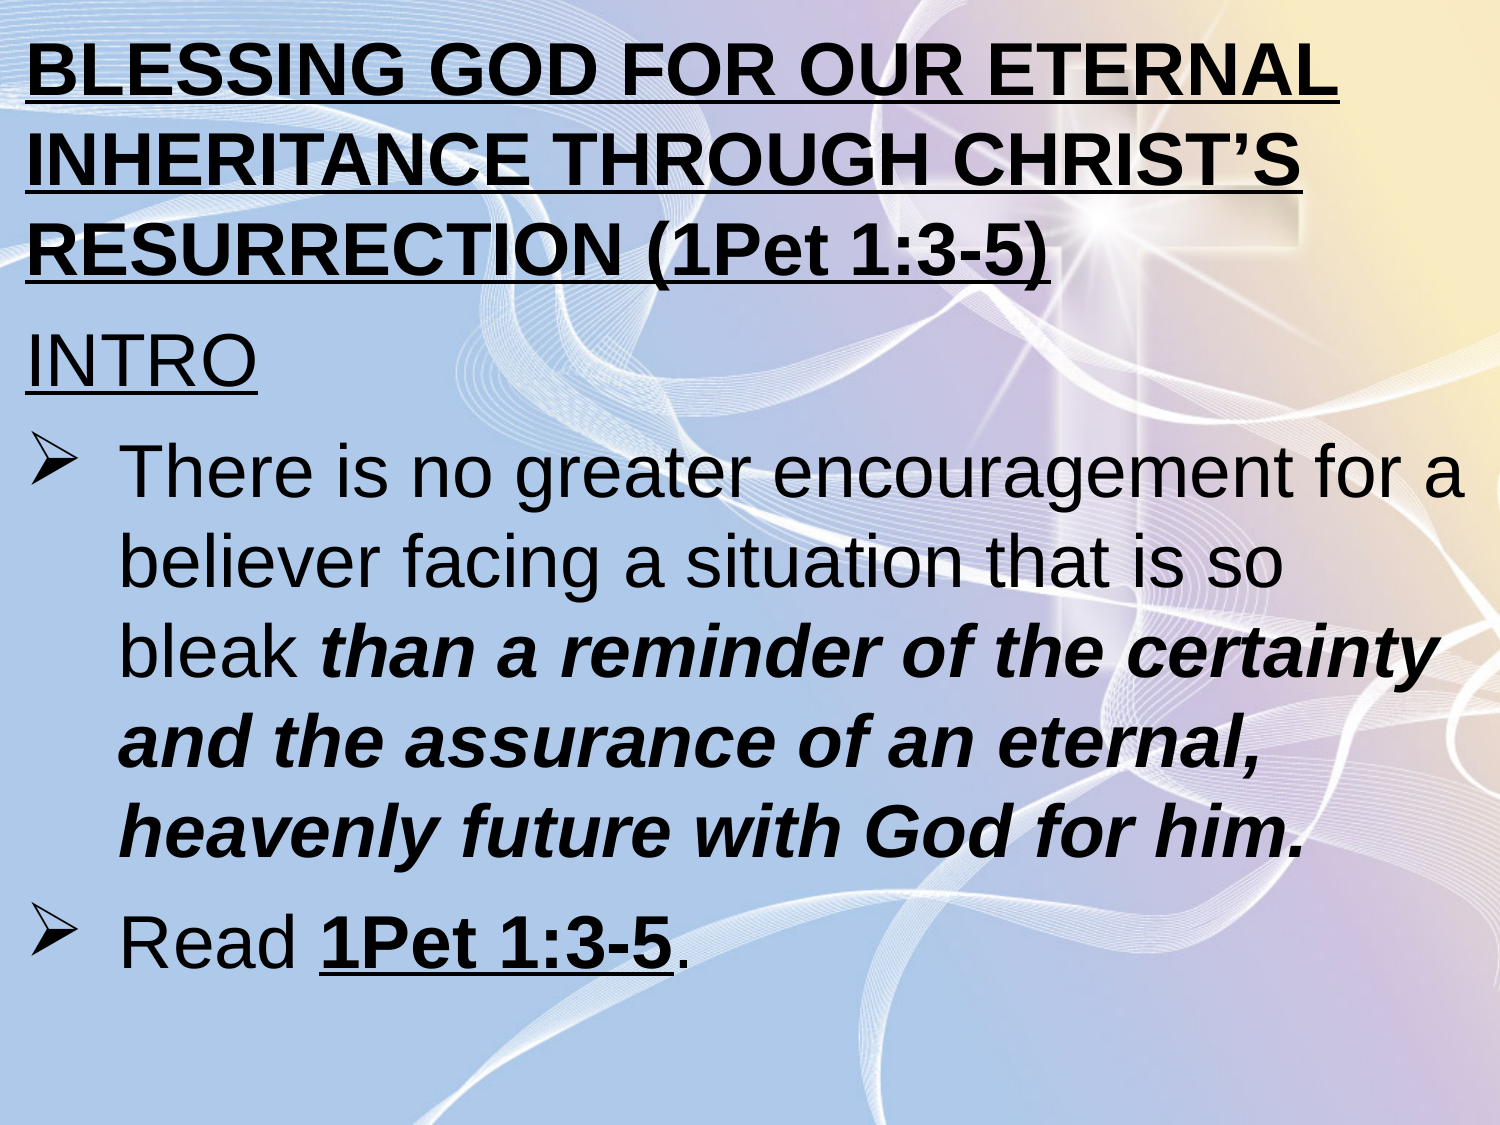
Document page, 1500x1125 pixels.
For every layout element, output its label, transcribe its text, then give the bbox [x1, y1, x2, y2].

picture [0, 0, 1500, 1125]
subtitle BLESSING GOD FOR OUR ETERNAL INHERITANCE THROUGH CHRIST’S RESURRECTION (1Pet 1:3-5) INTRO There is no greater encouragement for a believer facing a situation that is so bleak than a reminder of the certainty and the assurance of an eternal, heavenly future with God for him. Read 1Pet 1:3-5. [10, 13, 1484, 1109]
